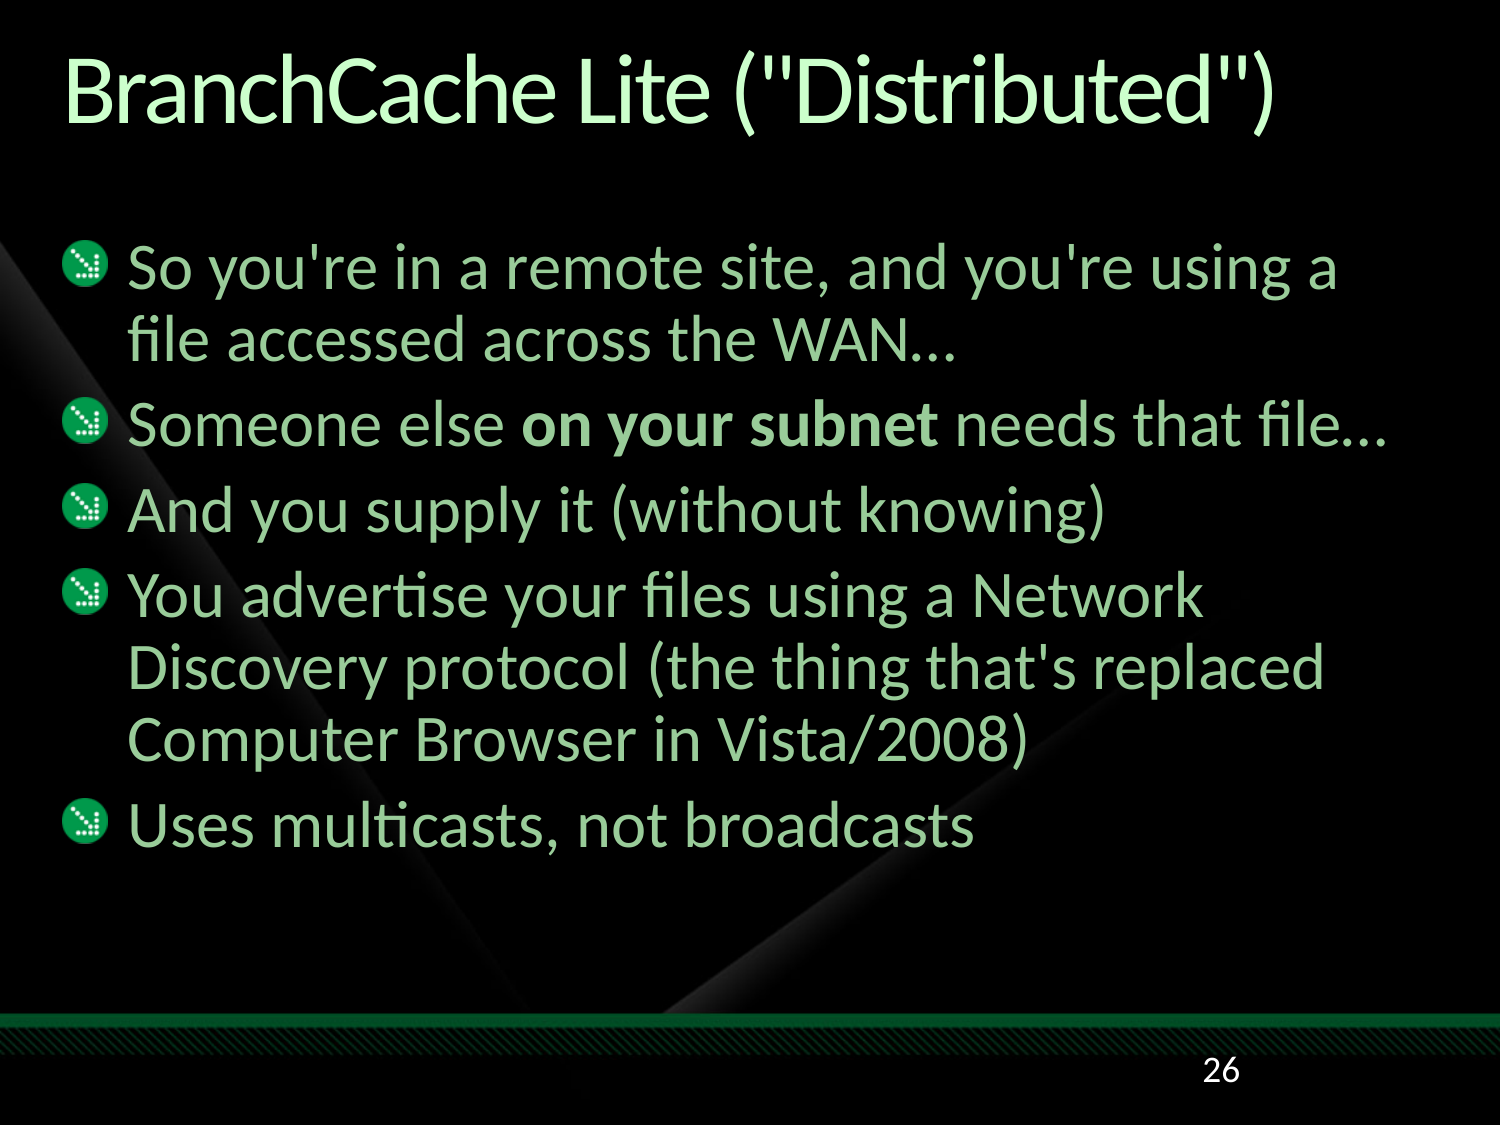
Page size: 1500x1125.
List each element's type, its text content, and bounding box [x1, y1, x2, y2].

list So you're in a remote site, and you're using a file accessed across the WAN… Someone else on your subnet needs that file… And you supply it (without knowing) You advertise your files using a Network Discovery protocol (the thing that's replaced Computer Browser in Vista/2008) Uses multicasts, not broadcasts [62, 231, 1438, 980]
title BranchCache Lite ("Distributed") [62, 37, 1438, 147]
slide_number 26 [1187, 1037, 1500, 1113]
picture [0, 0, 1500, 1125]
